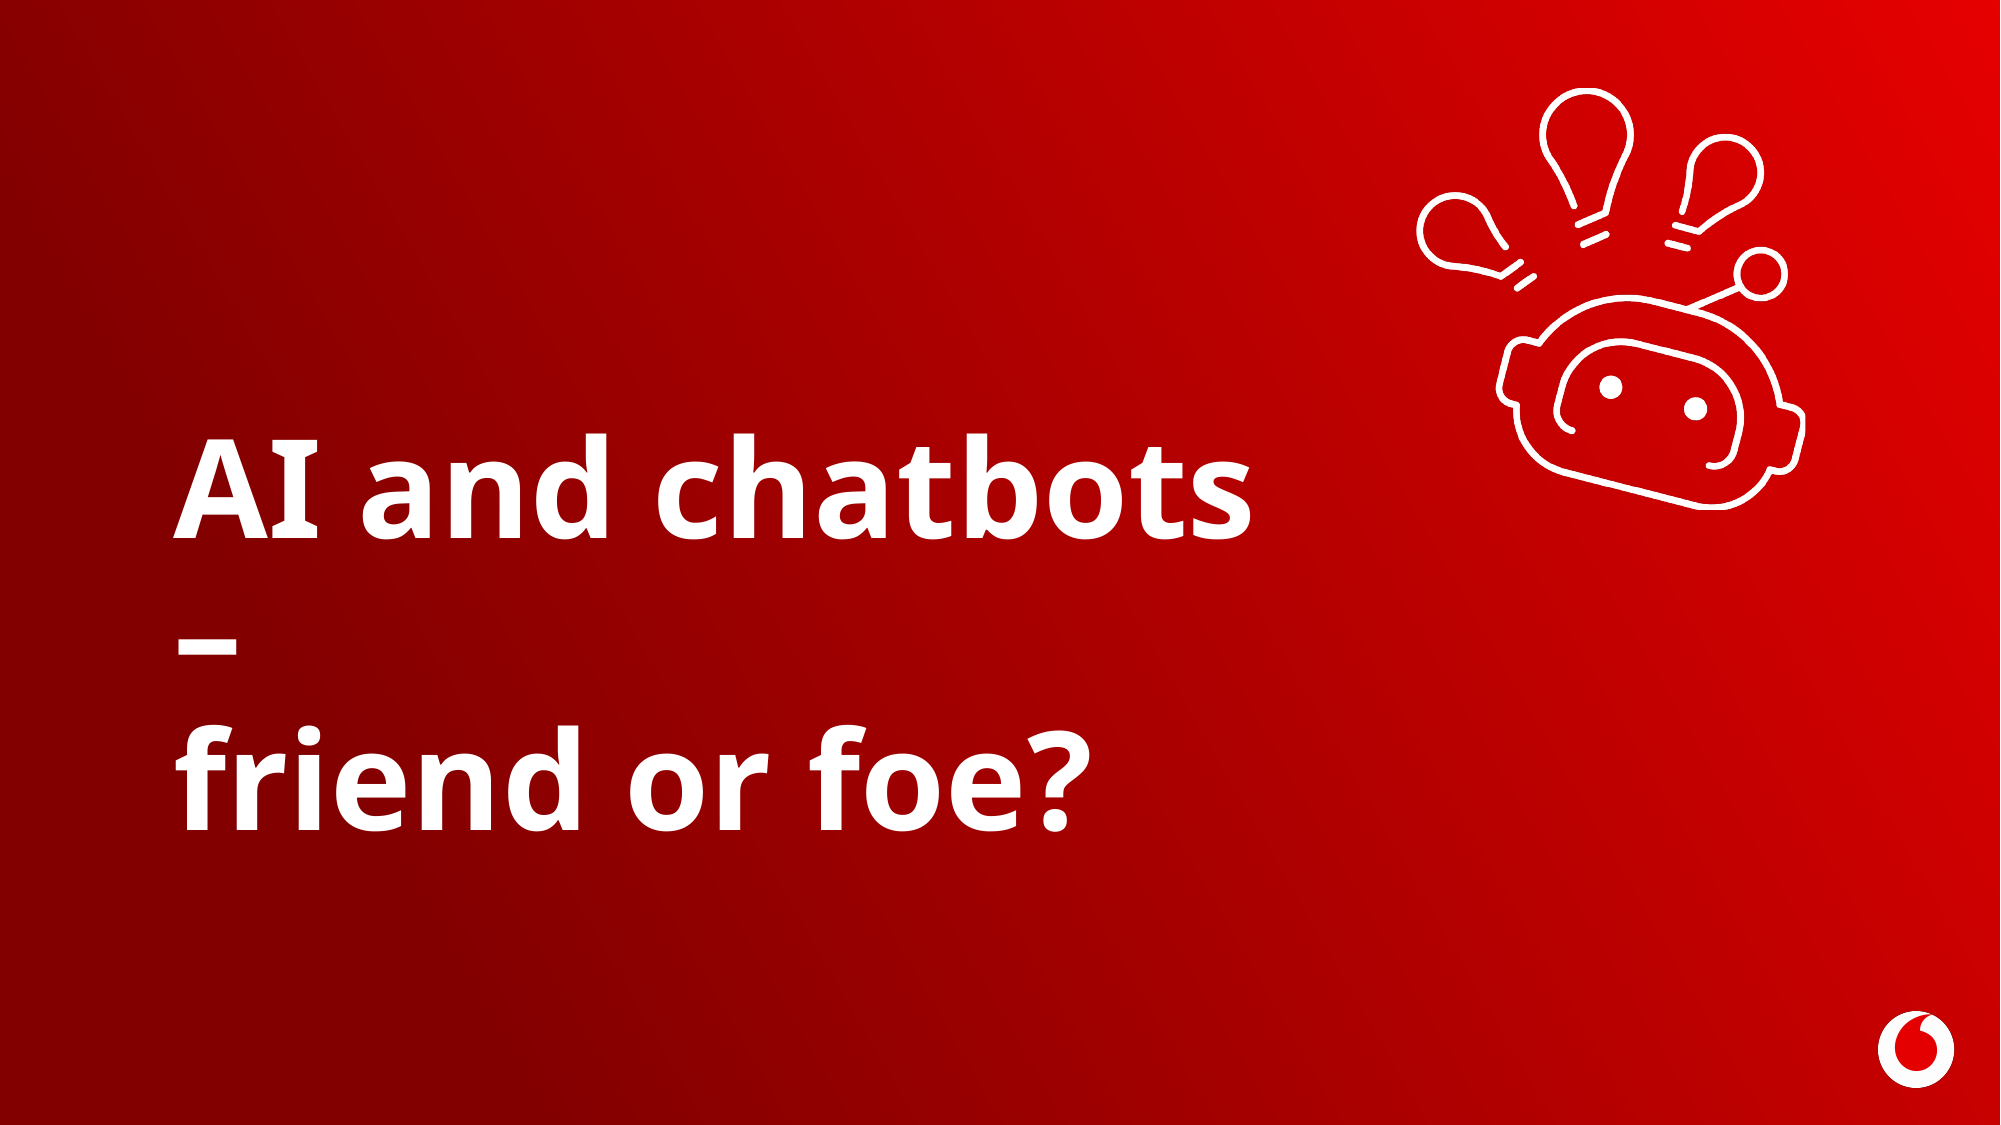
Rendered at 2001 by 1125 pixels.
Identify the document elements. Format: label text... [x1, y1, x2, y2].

picture [1874, 1007, 1963, 1092]
text_box AI and chatbots – friend or foe? [173, 420, 1296, 858]
picture [1415, 87, 1806, 510]
